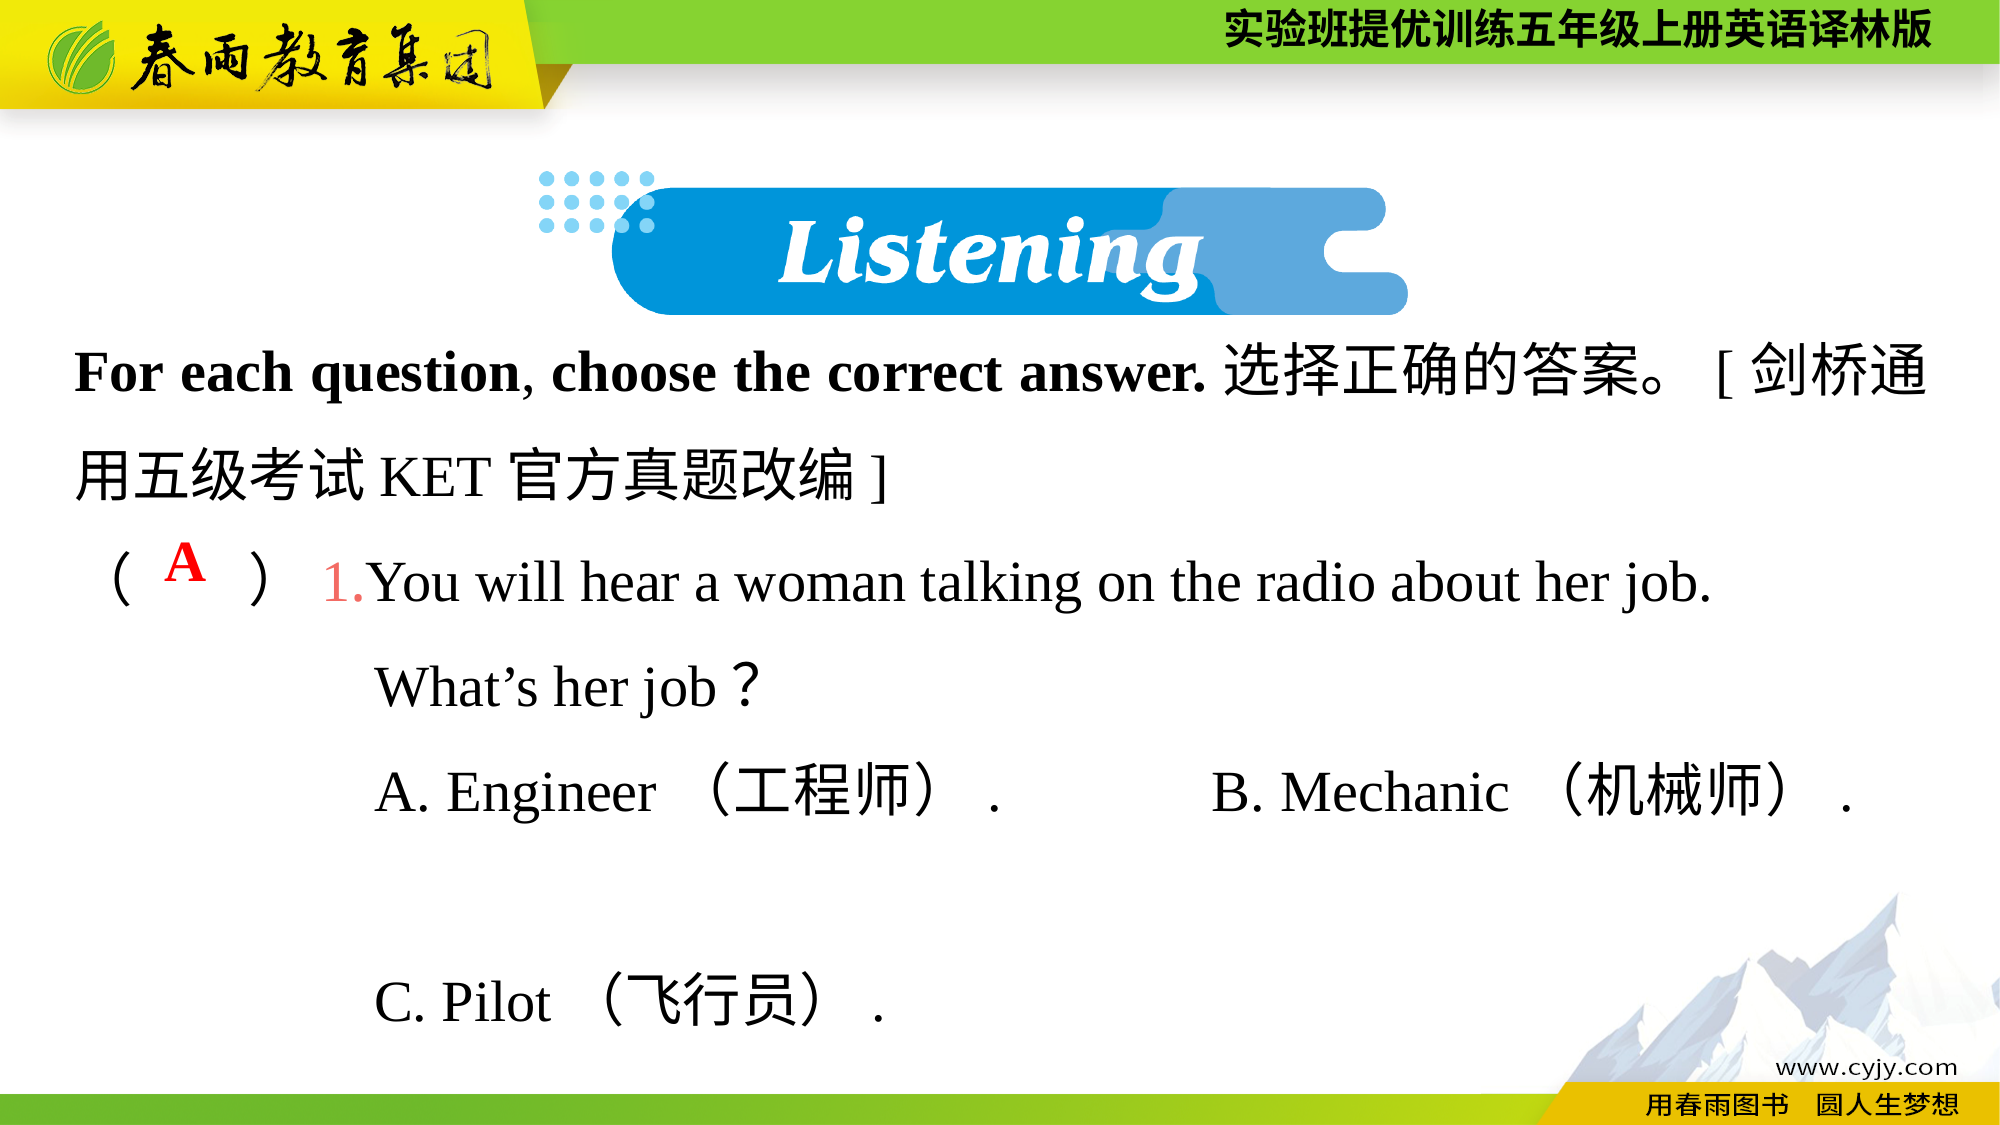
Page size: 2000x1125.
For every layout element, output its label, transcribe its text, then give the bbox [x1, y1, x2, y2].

list For each question, choose the correct answer.选择正确的答案。[剑桥通用五级考试KET官方真题改编] （ ）1.You will hear a woman talking on the radio about her job. What’s her job？ A. Engineer（工程师）. B. Mechanic（机械师）. C. Pilot（飞行员）. [59, 290, 1944, 929]
text_box A [149, 515, 222, 600]
picture [0, 0, 2000, 1125]
